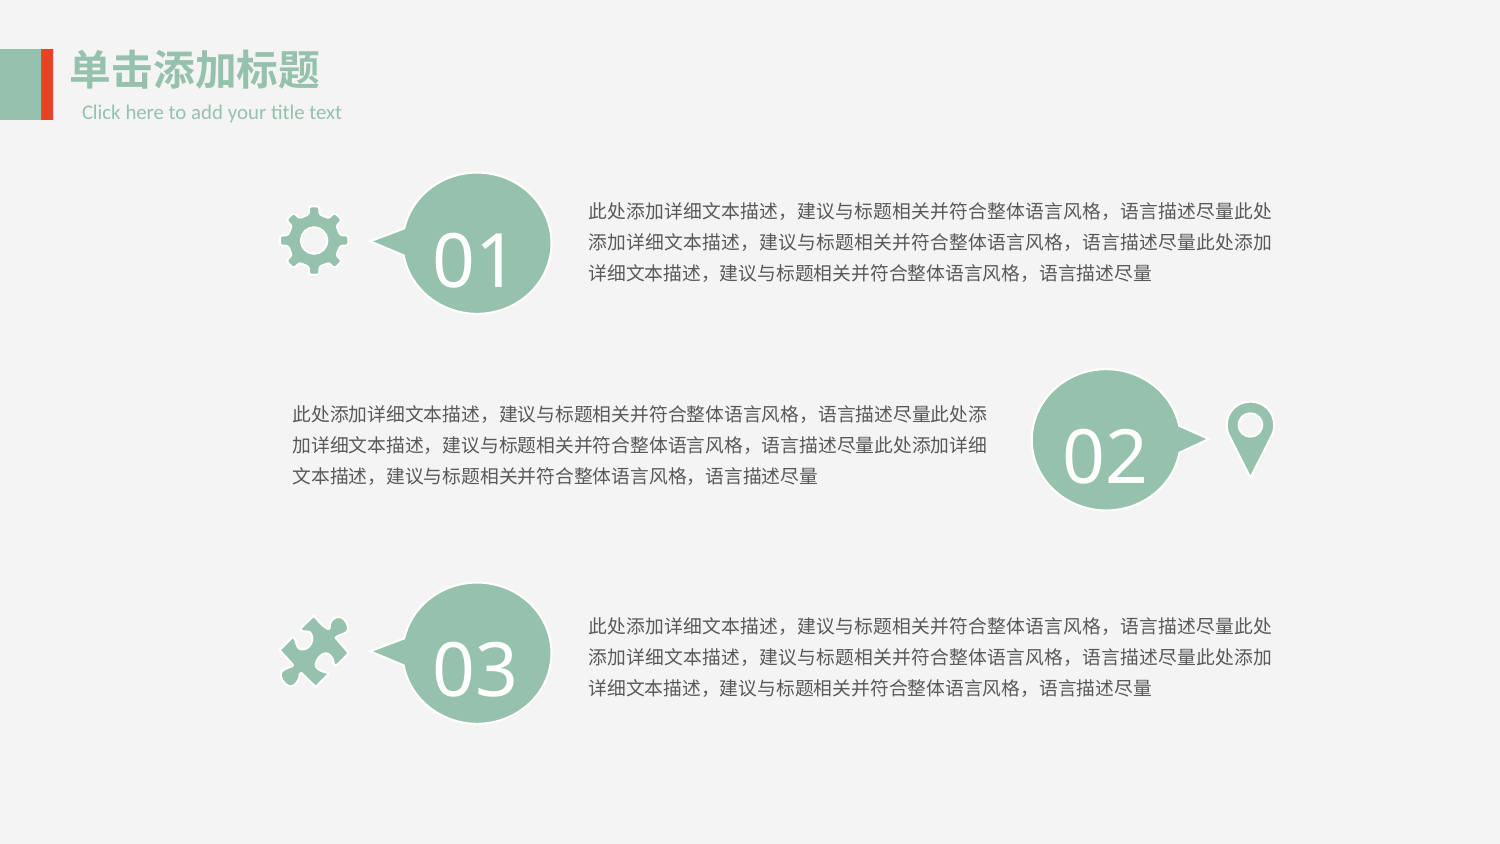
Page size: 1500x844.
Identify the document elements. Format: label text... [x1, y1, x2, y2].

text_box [272, 568, 1287, 724]
text_box 单击添加标题 [55, 36, 336, 102]
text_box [279, 160, 1287, 314]
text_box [277, 356, 1275, 511]
text_box Click here to add your title text [67, 91, 358, 131]
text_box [0, 49, 54, 120]
